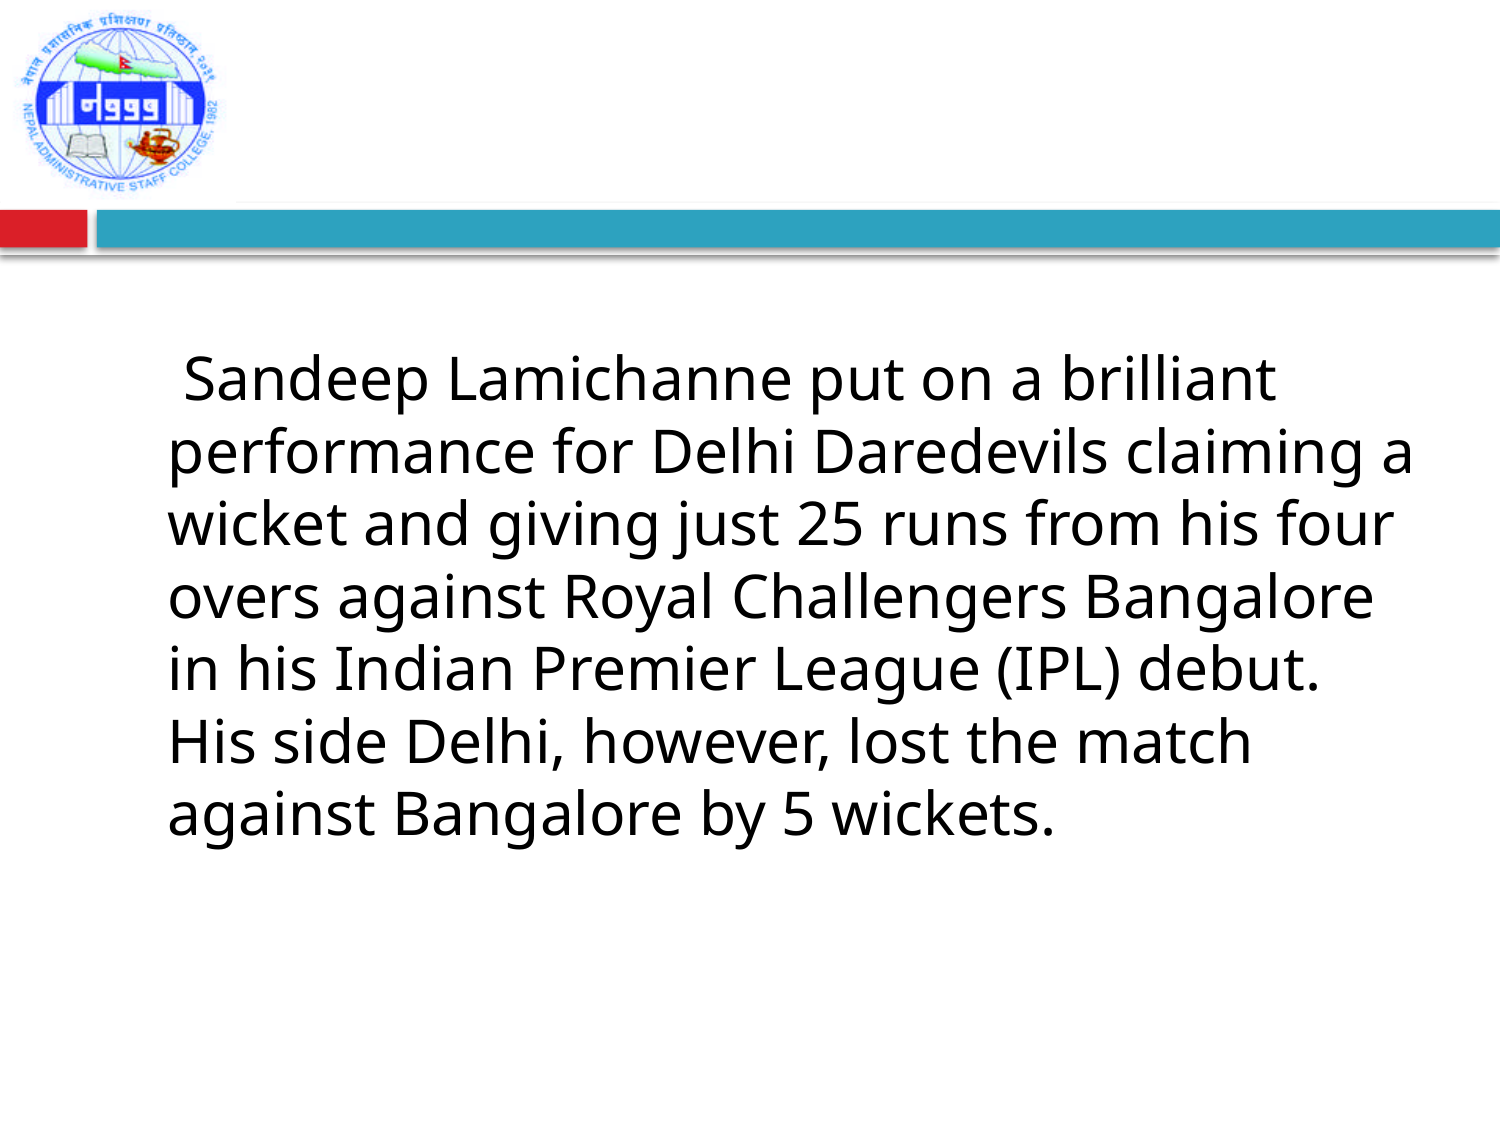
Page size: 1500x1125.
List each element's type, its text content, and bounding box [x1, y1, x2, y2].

picture [1, 0, 236, 208]
list Sandeep Lamichanne put on a brilliant performance for Delhi Daredevils claiming a wicket and giving just 25 runs from his four overs against Royal Challengers Bangalore in his Indian Premier League (IPL) debut. His side Delhi, however, lost the match against Bangalore by 5 wickets. [100, 187, 1438, 1000]
